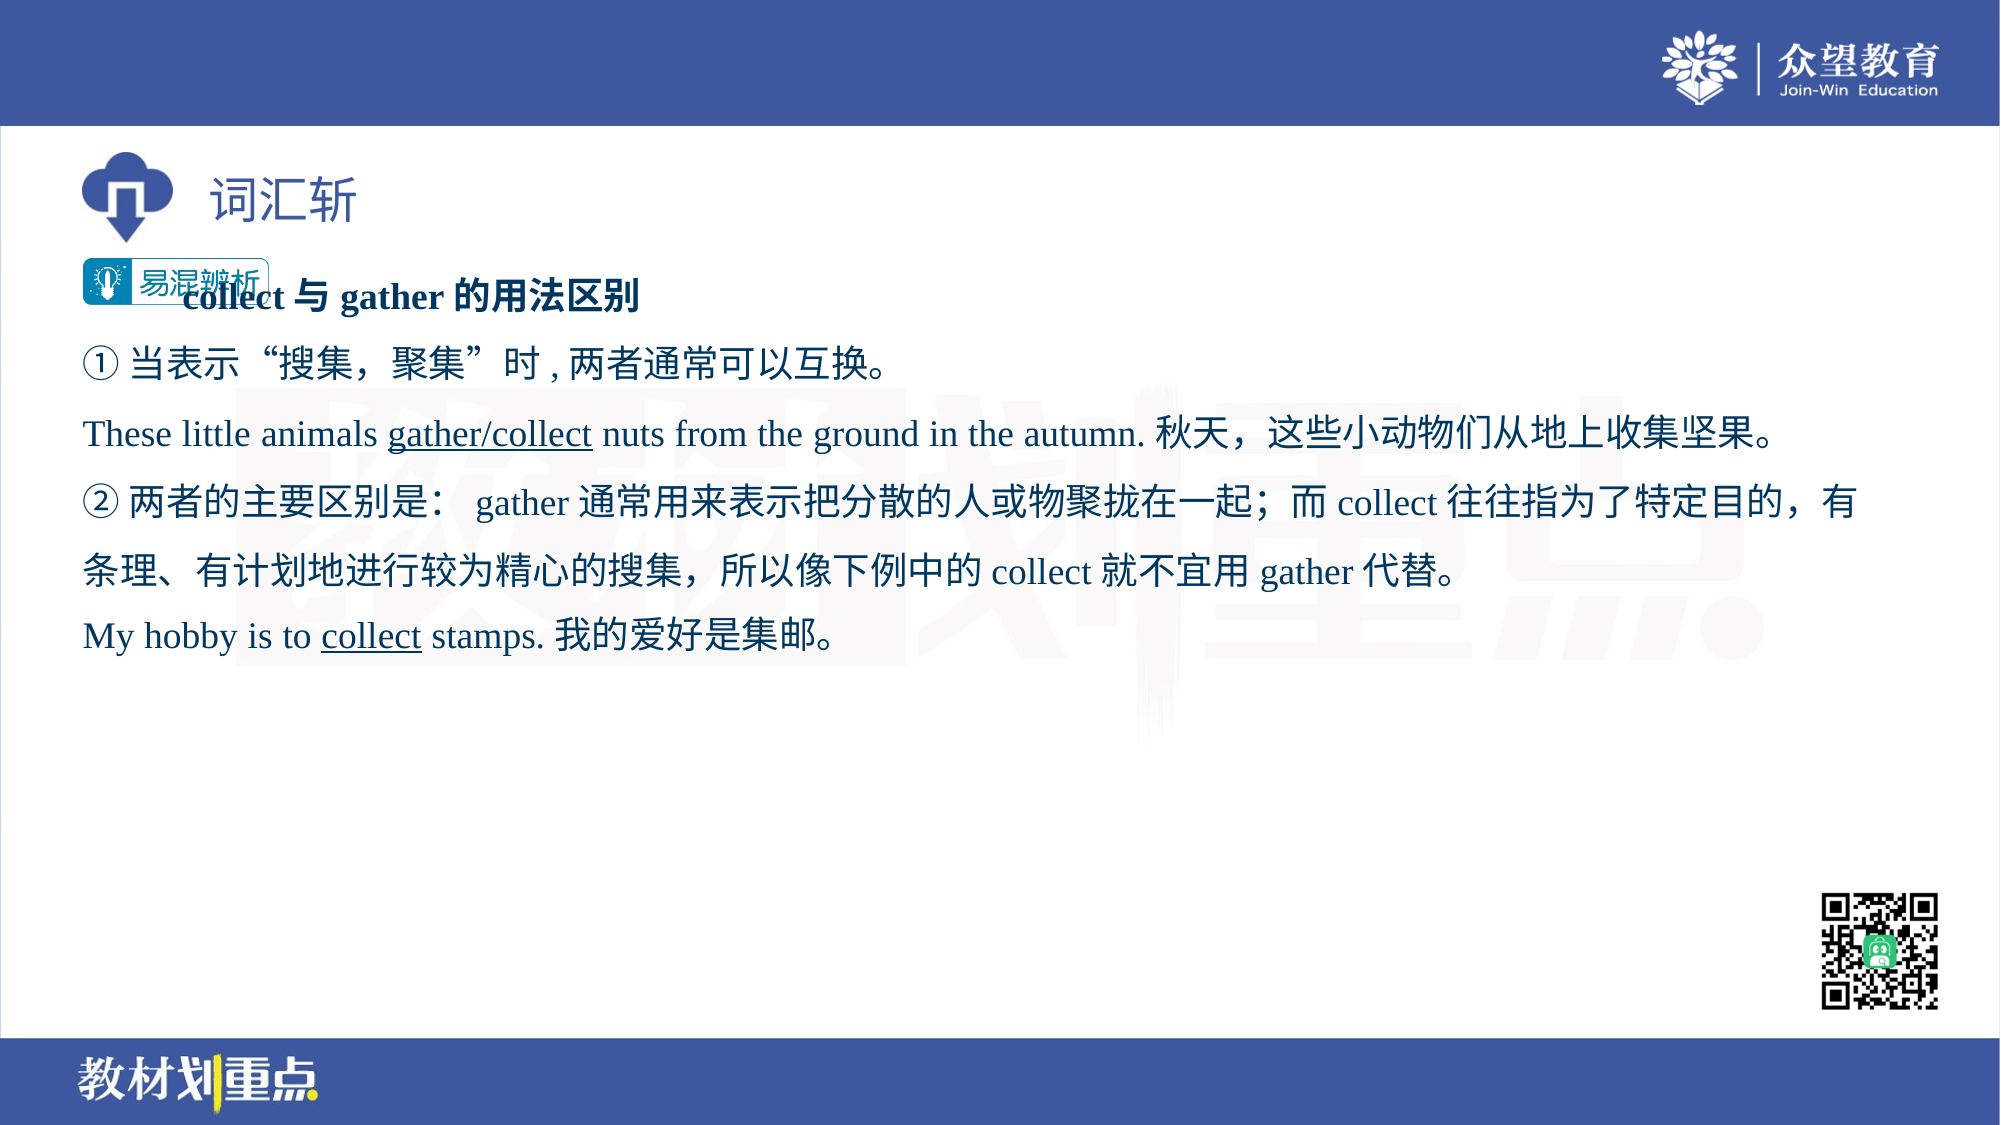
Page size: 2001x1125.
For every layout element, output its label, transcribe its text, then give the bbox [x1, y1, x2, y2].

text_box collect与gather的用法区别 ①当表示“搜集，聚集”时,两者通常可以互换。 These little animals gather/collect nuts from the ground in the autumn.秋天，这些小动物们从地上收集坚果。 ②两者的主要区别是：gather通常用来表示把分散的人或物聚拢在一起；而collect往往指为了特定目的，有 条理、有计划地进行较为精心的搜集，所以像下例中的collect就不宜用gather代替。 My hobby is to collect stamps.我的爱好是集邮。 [82, 247, 1817, 650]
picture [0, 0, 2000, 1125]
